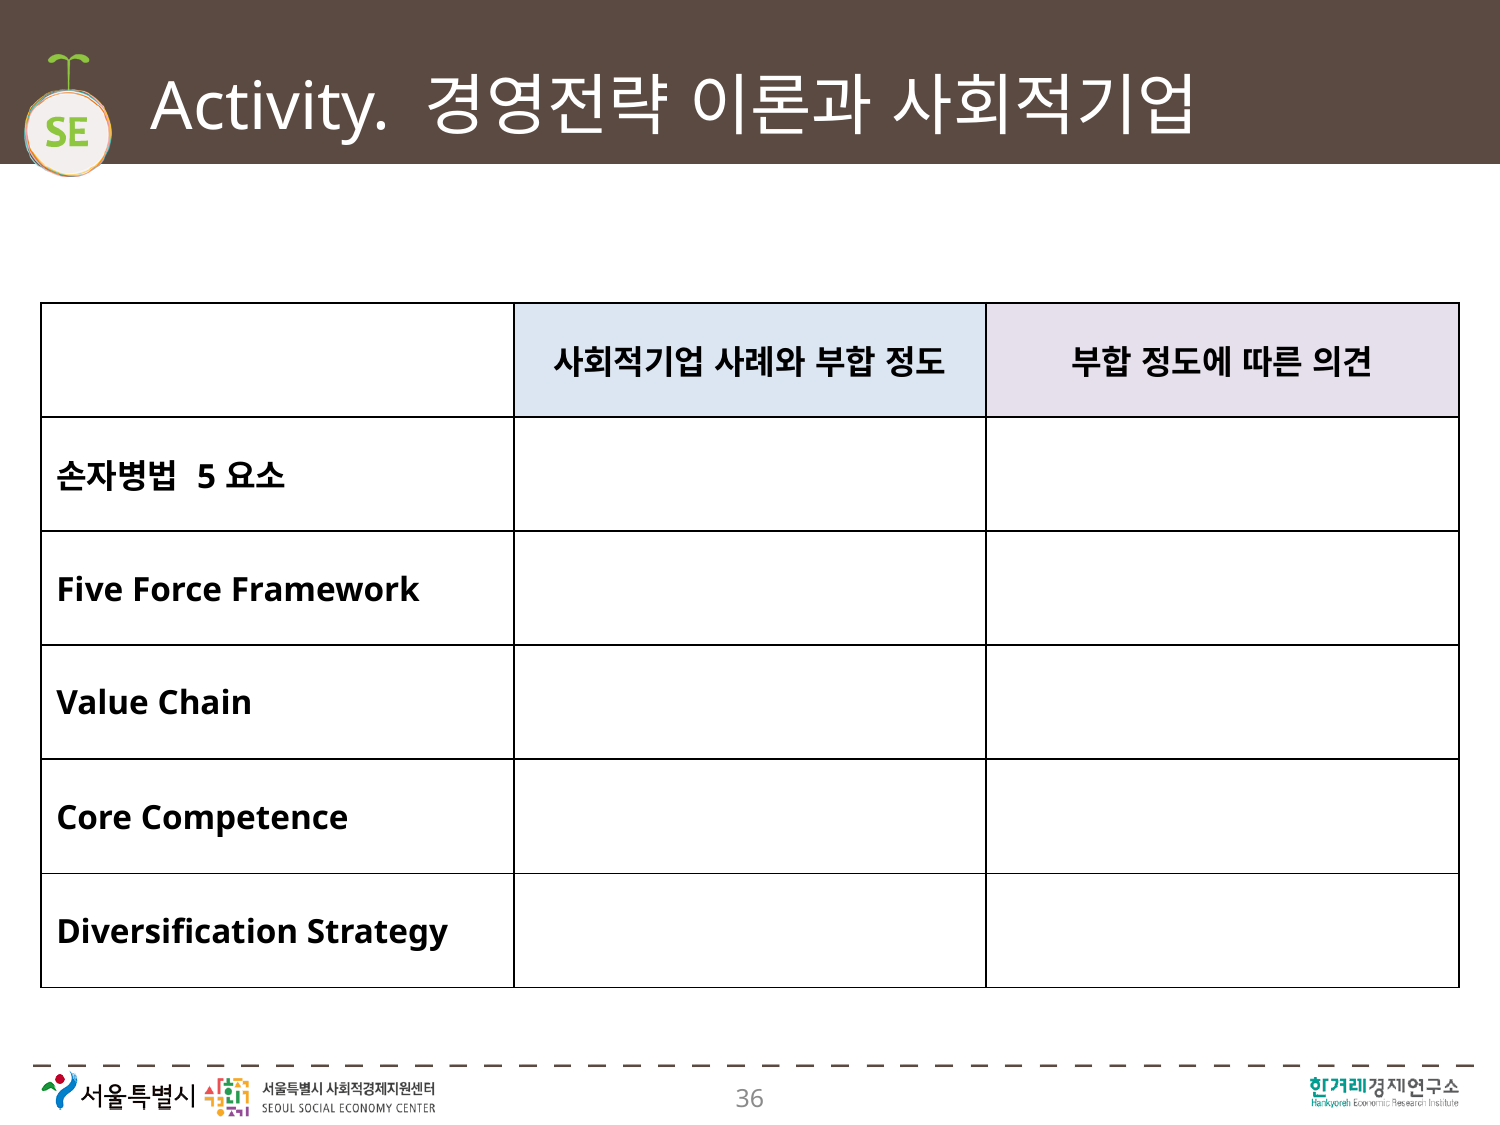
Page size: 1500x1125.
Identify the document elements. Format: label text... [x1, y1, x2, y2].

table_cell Value Chain [42, 646, 513, 758]
table_cell [515, 874, 985, 987]
slide_number 36 [696, 1069, 804, 1125]
table_cell Diversification Strategy [42, 874, 513, 987]
table_cell [987, 418, 1458, 530]
table_header 부합 정도에 따른 의견 [987, 304, 1458, 416]
table_cell [987, 760, 1458, 873]
table_header 사회적기업 사례와 부합 정도 [515, 304, 985, 416]
table_cell [987, 532, 1458, 644]
table_cell [987, 646, 1458, 758]
table_cell [515, 418, 985, 530]
table_header [42, 304, 513, 416]
table_cell Five Force Framework [42, 532, 513, 644]
table_cell [515, 646, 985, 758]
table_cell Core Competence [42, 760, 513, 873]
table_cell [987, 874, 1458, 987]
table_cell 손자병법 5요소 [42, 418, 513, 530]
title Activity. 경영전략 이론과 사회적기업 [135, 45, 1463, 161]
table_cell [515, 532, 985, 644]
picture [0, 0, 1500, 1125]
table_cell [515, 760, 985, 873]
